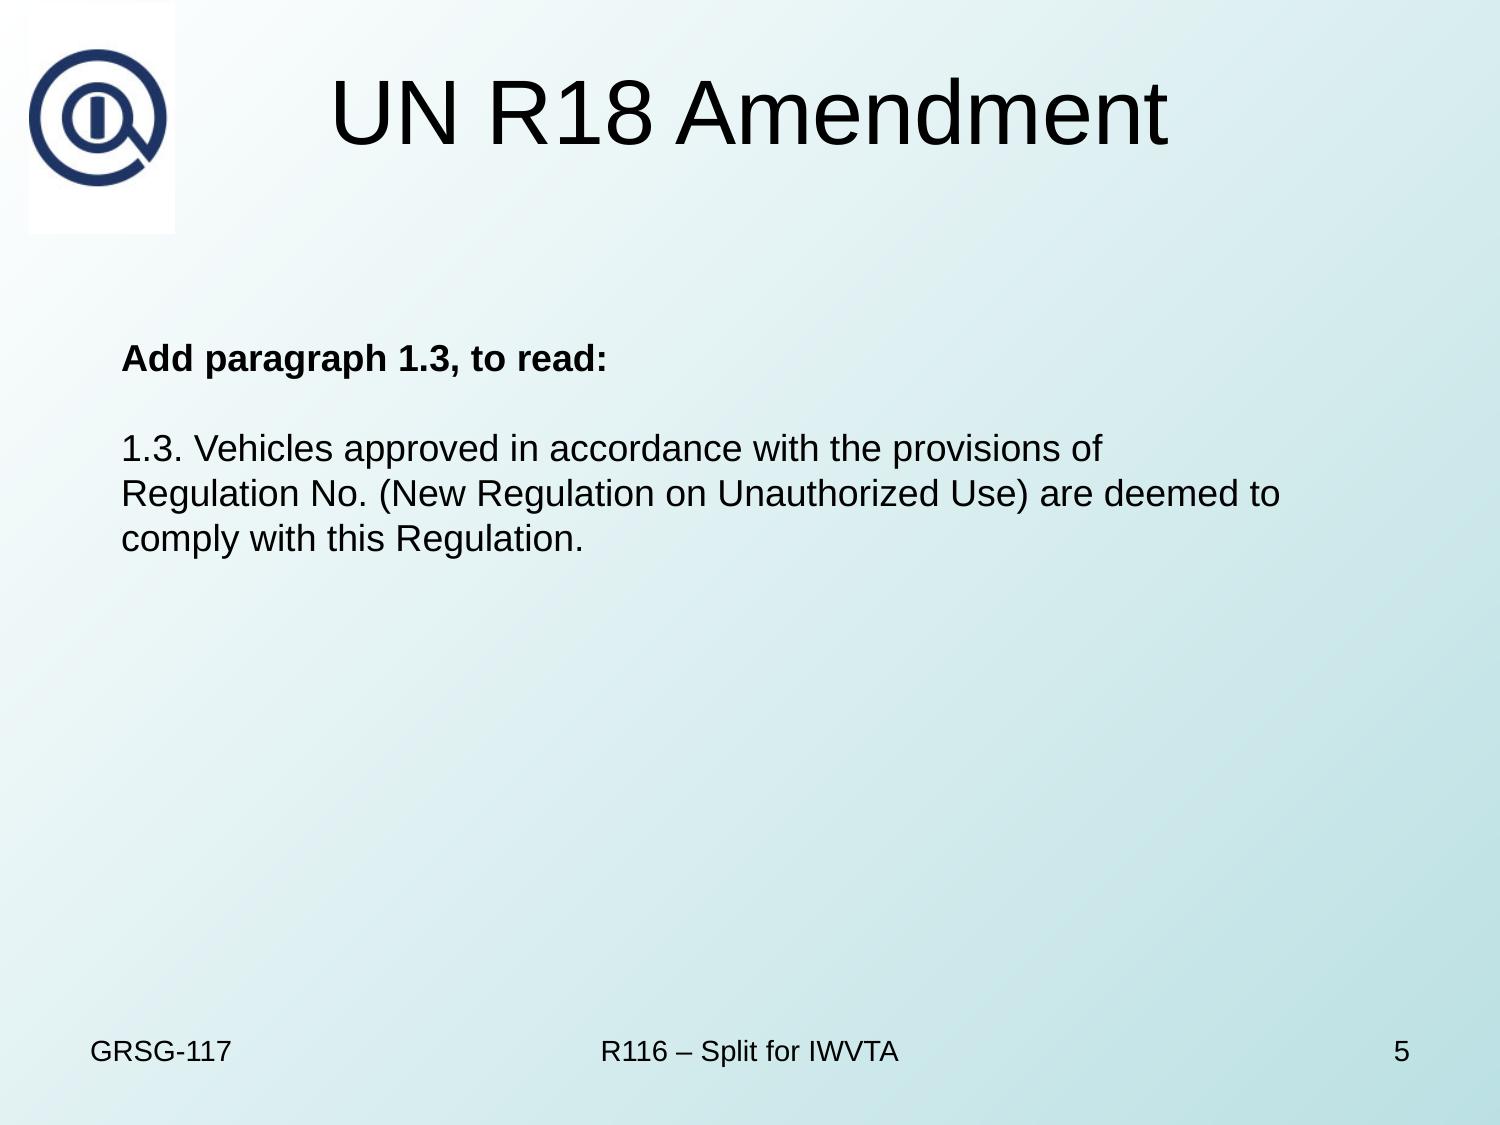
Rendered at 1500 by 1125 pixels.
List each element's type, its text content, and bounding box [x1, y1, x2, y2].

text_box Add paragraph 1.3, to read: 1.3. Vehicles approved in accordance with the provisions of Regulation No. (New Regulation on Unauthorized Use) are deemed to comply with this Regulation. [106, 326, 1394, 566]
slide_number 5 [1074, 1024, 1426, 1103]
picture [29, 3, 175, 234]
title UN R18 Amendment [75, 45, 1425, 233]
footer R116 – Split for IWVTA [512, 1024, 988, 1103]
slide_number GRSG-117 [74, 1024, 426, 1103]
